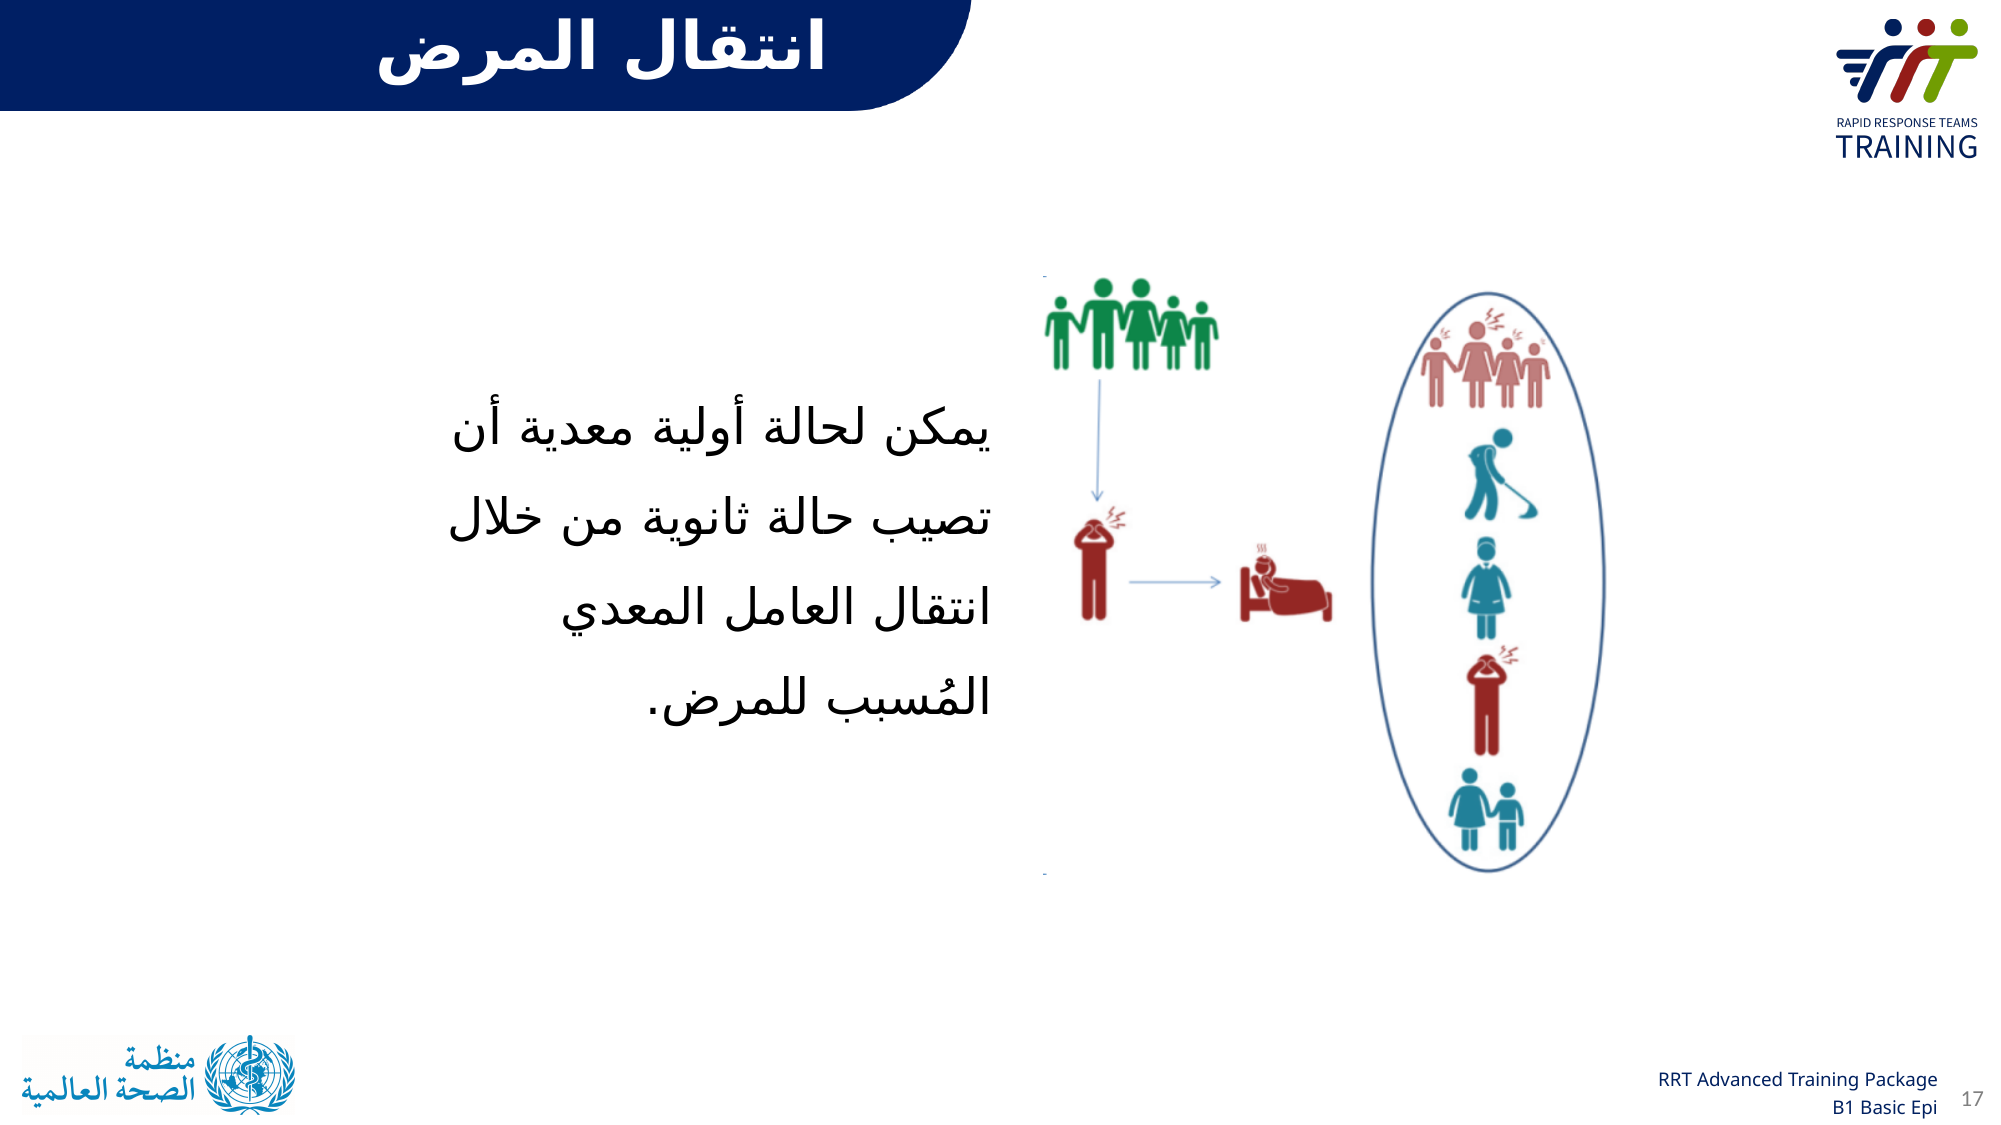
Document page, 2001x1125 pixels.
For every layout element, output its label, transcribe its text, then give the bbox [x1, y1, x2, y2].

picture [22, 1035, 295, 1115]
title انتقال المرض [38, 0, 838, 102]
picture [0, 0, 972, 111]
picture [1043, 276, 1607, 875]
list يمكن لحالة أولية معدية أن تصيب حالة ثانوية من خلال انتقال العامل المعدي المُسبب للمرض. [389, 356, 1001, 769]
picture [252, 1050, 258, 1059]
picture [1835, 19, 1978, 167]
